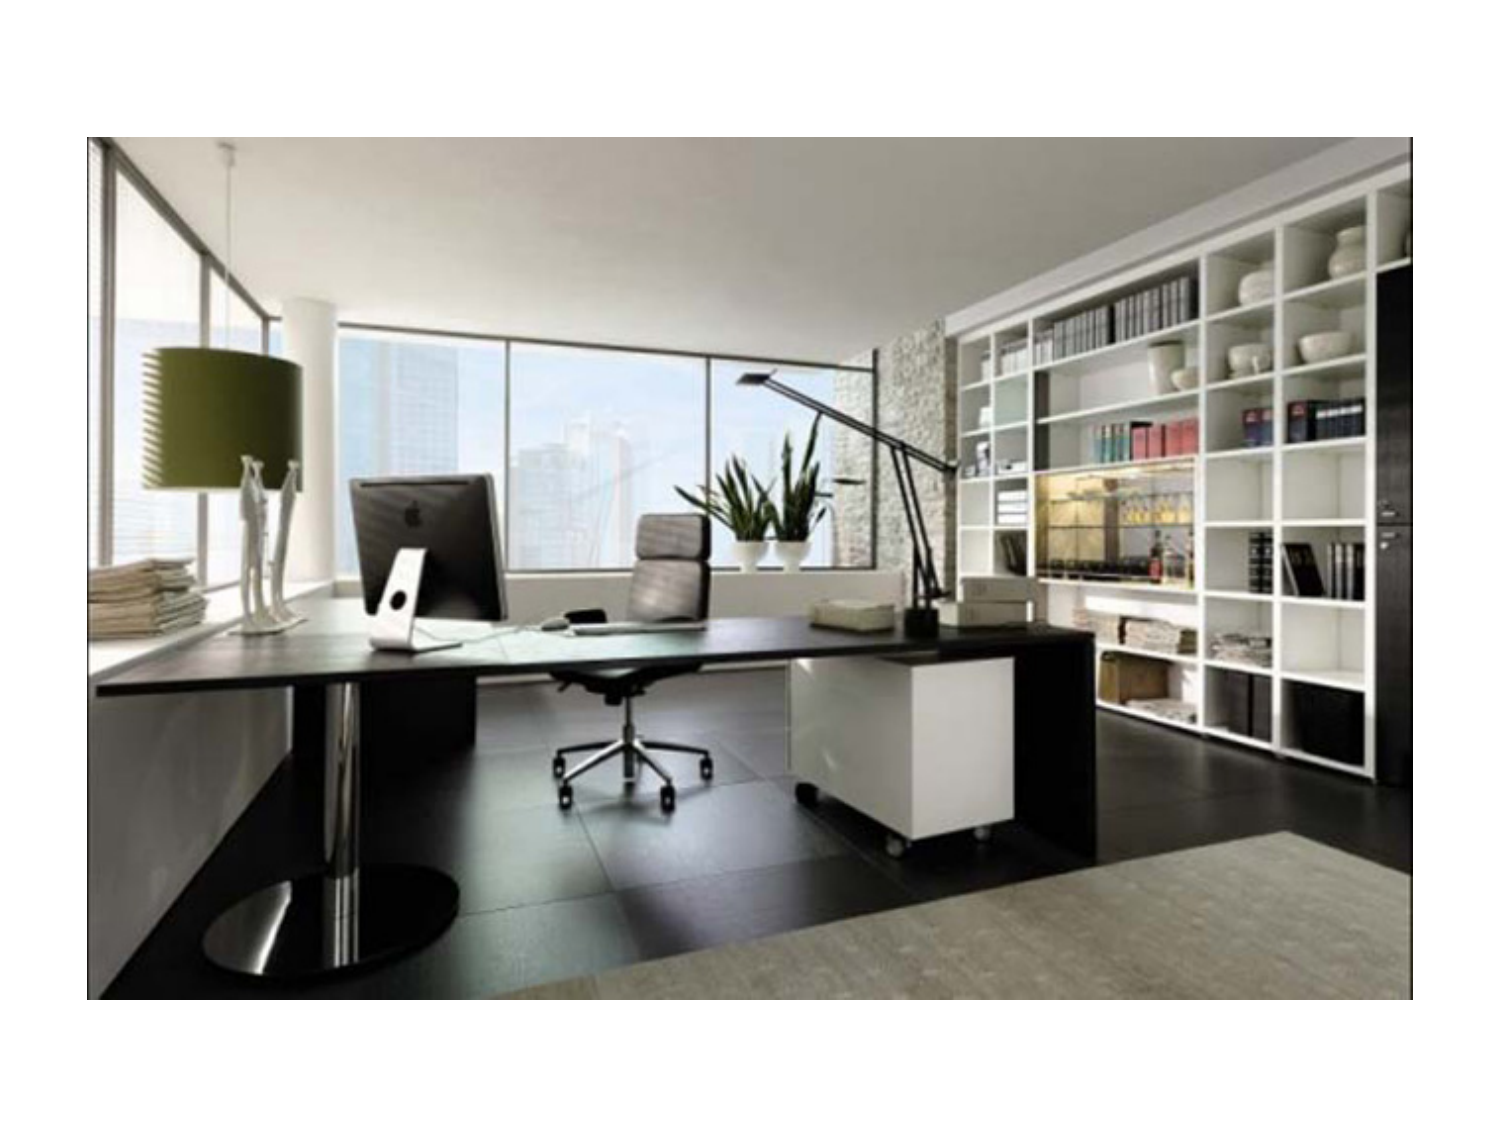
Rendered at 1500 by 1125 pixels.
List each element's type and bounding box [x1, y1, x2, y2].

picture [86, 137, 1413, 1001]
